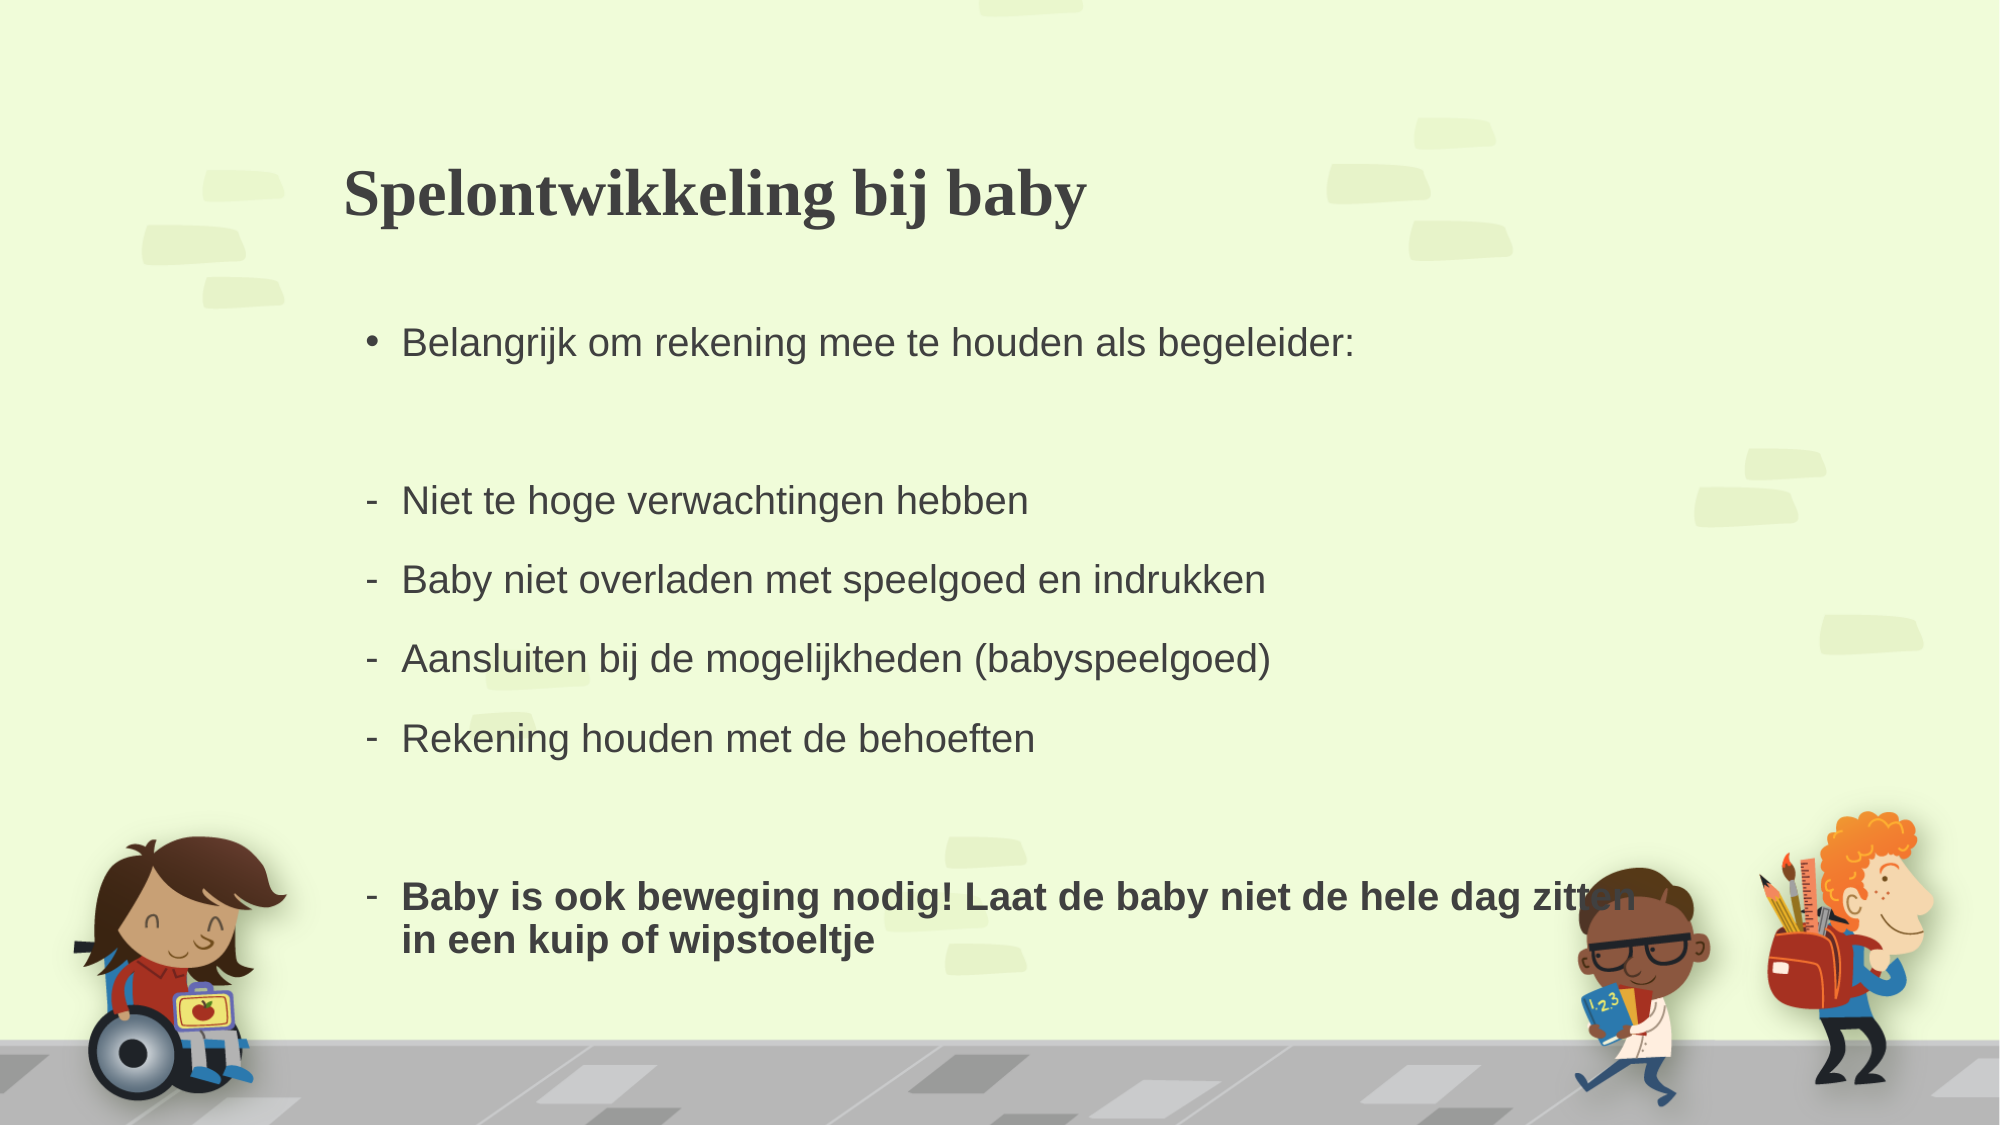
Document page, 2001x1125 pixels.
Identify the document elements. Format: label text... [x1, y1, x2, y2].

picture [0, 0, 2000, 1125]
list Belangrijk om rekening mee te houden als begeleider: Niet te hoge verwachtingen hebben Baby niet overladen met speelgoed en indrukken Aansluiten bij de mogelijkheden (babyspeelgoed) Rekening houden met de behoeften Baby is ook beweging nodig! Laat de baby niet de hele dag zitten in een kuip of wipstoeltje [350, 314, 1674, 976]
title Spelontwikkeling bij baby [328, 59, 1750, 238]
